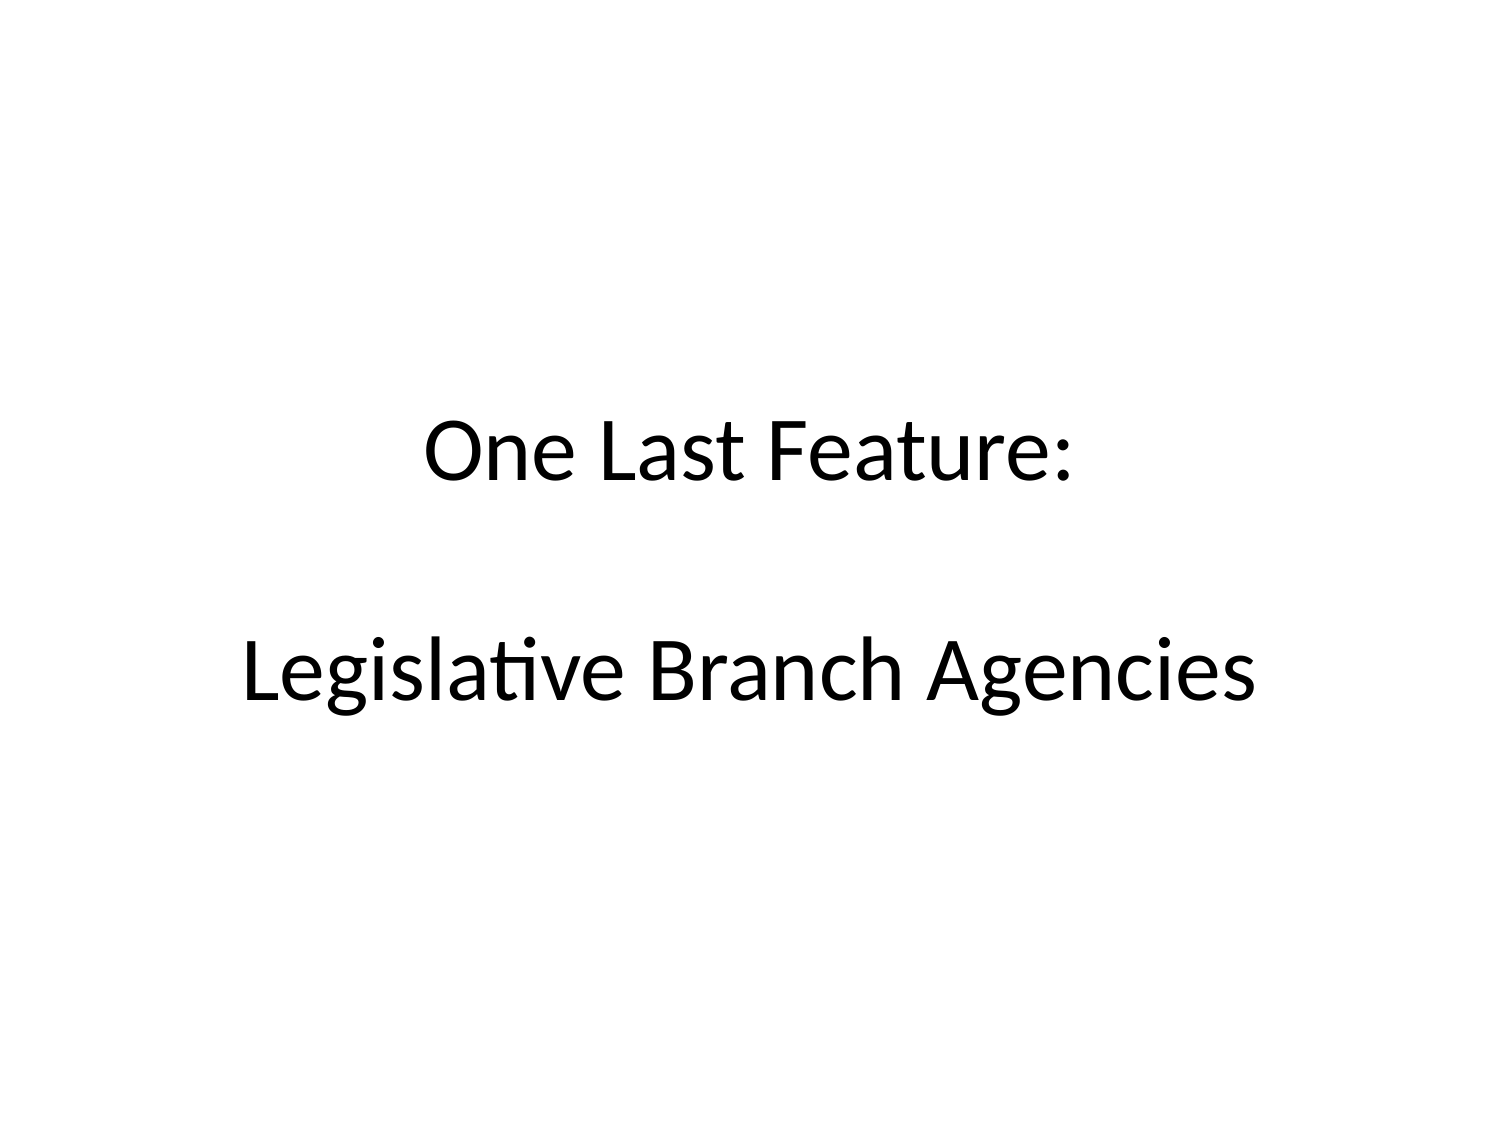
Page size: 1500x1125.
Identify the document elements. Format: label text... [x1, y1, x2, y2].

title One Last Feature: Legislative Branch Agencies [74, 44, 1426, 1063]
